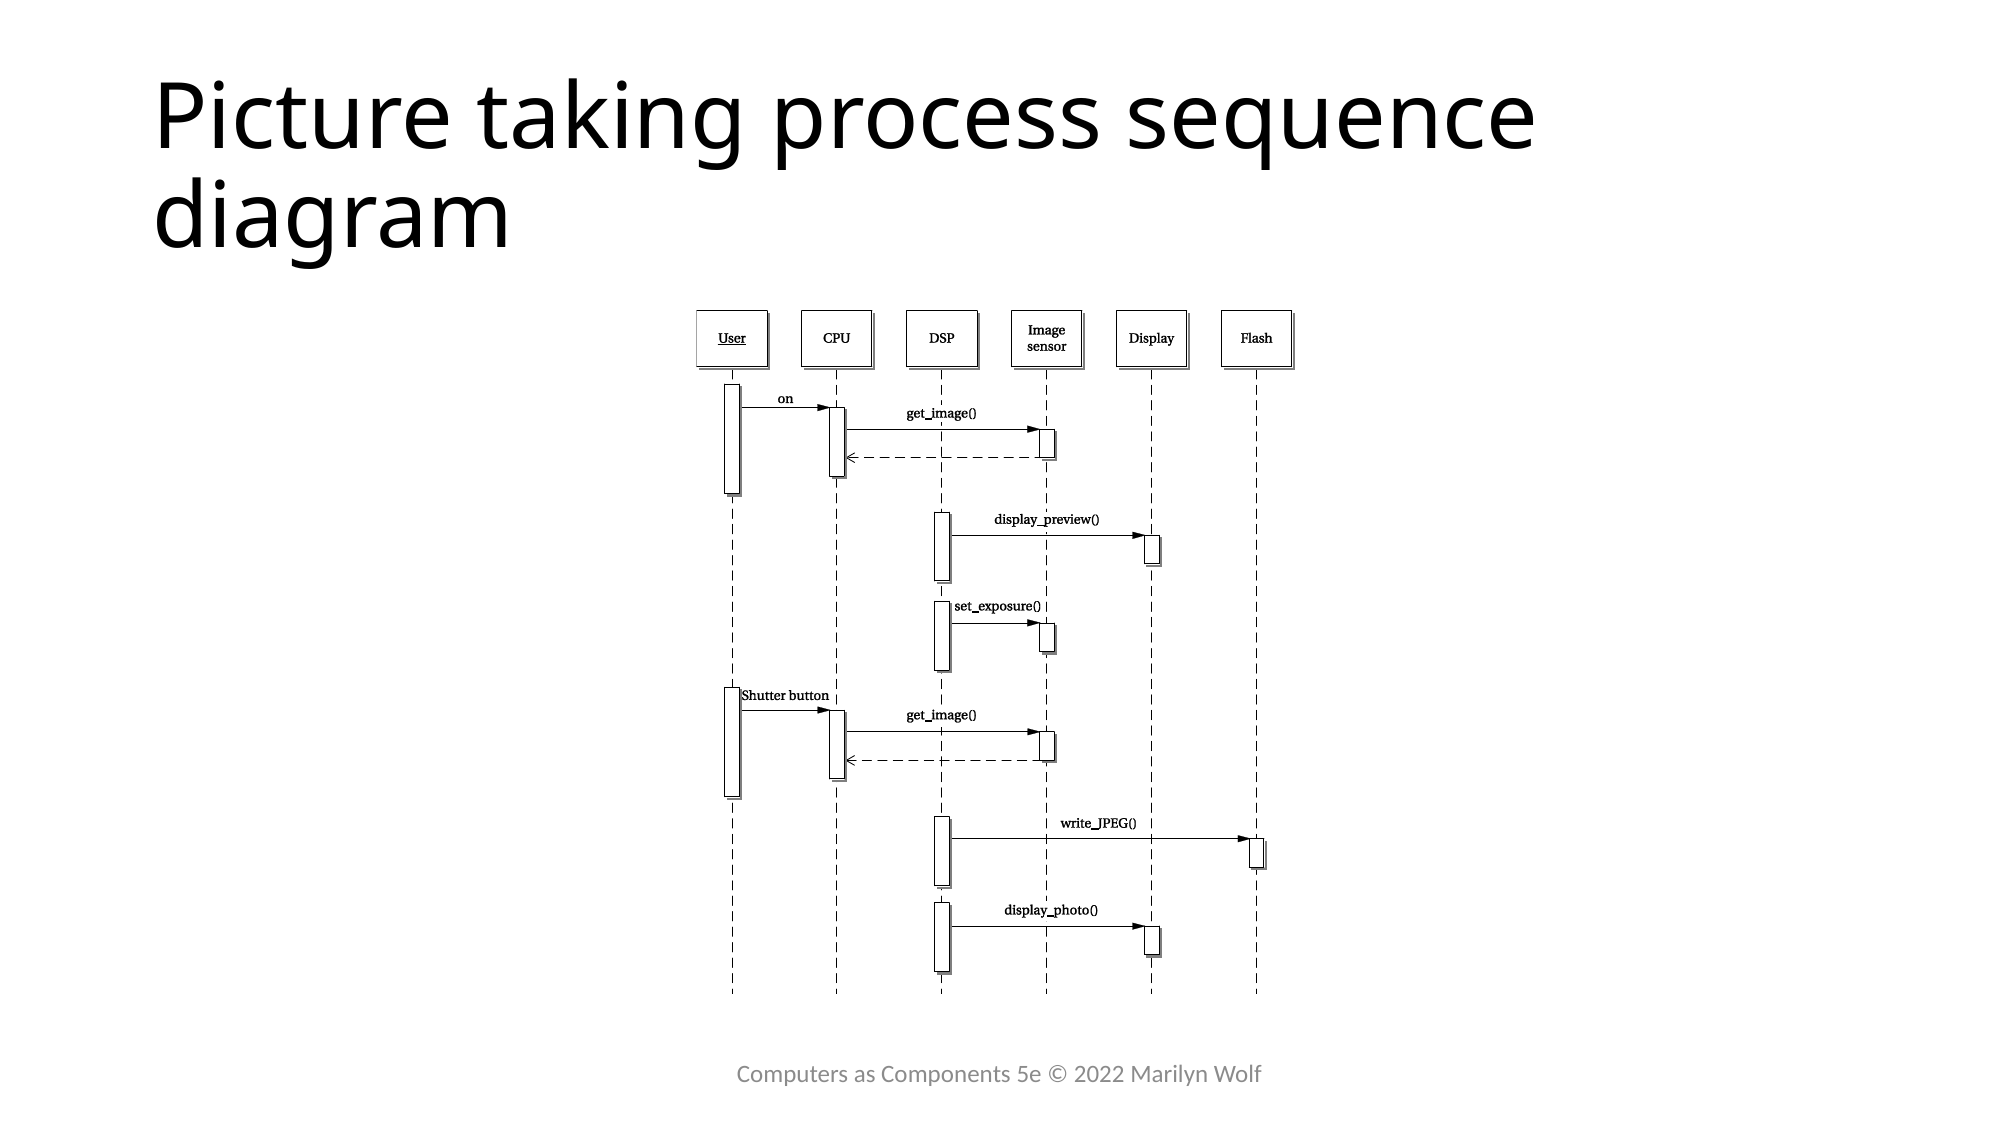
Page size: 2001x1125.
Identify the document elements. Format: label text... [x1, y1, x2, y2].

title Picture taking process sequence diagram [137, 59, 1863, 278]
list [696, 309, 1295, 994]
footer Computers as Components 5e © 2022 Marilyn Wolf [662, 1042, 1338, 1103]
